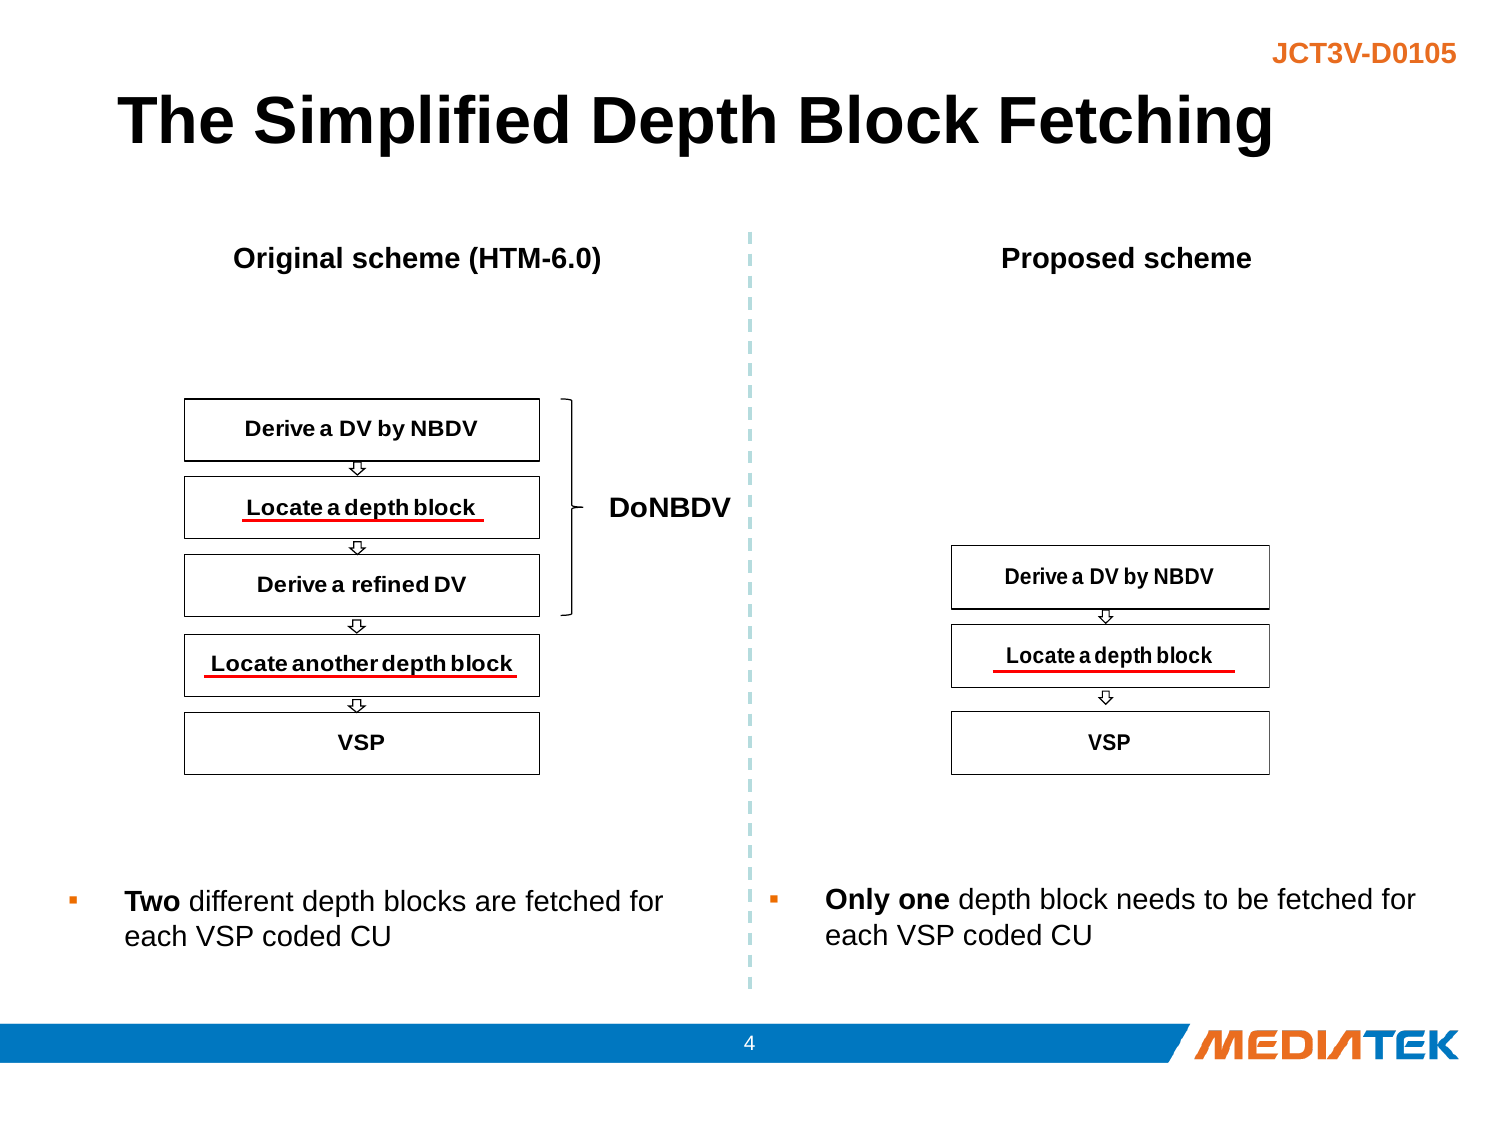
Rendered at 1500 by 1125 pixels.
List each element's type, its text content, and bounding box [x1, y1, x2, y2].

picture [0, 1023, 711, 1063]
text_box Only one depth block needs to be fetched for each VSP coded CU [754, 873, 1451, 996]
text_box Proposed scheme [986, 231, 1282, 282]
list Two different depth blocks are fetched for each VSP coded CU [52, 874, 745, 998]
slide_number 3 [711, 1022, 789, 1090]
picture [789, 1023, 1459, 1063]
title The Simplified Depth Block Fetching [101, 62, 1425, 172]
text_box Original scheme (HTM-6.0) [218, 231, 644, 282]
picture [182, 396, 751, 776]
picture [949, 543, 1270, 776]
